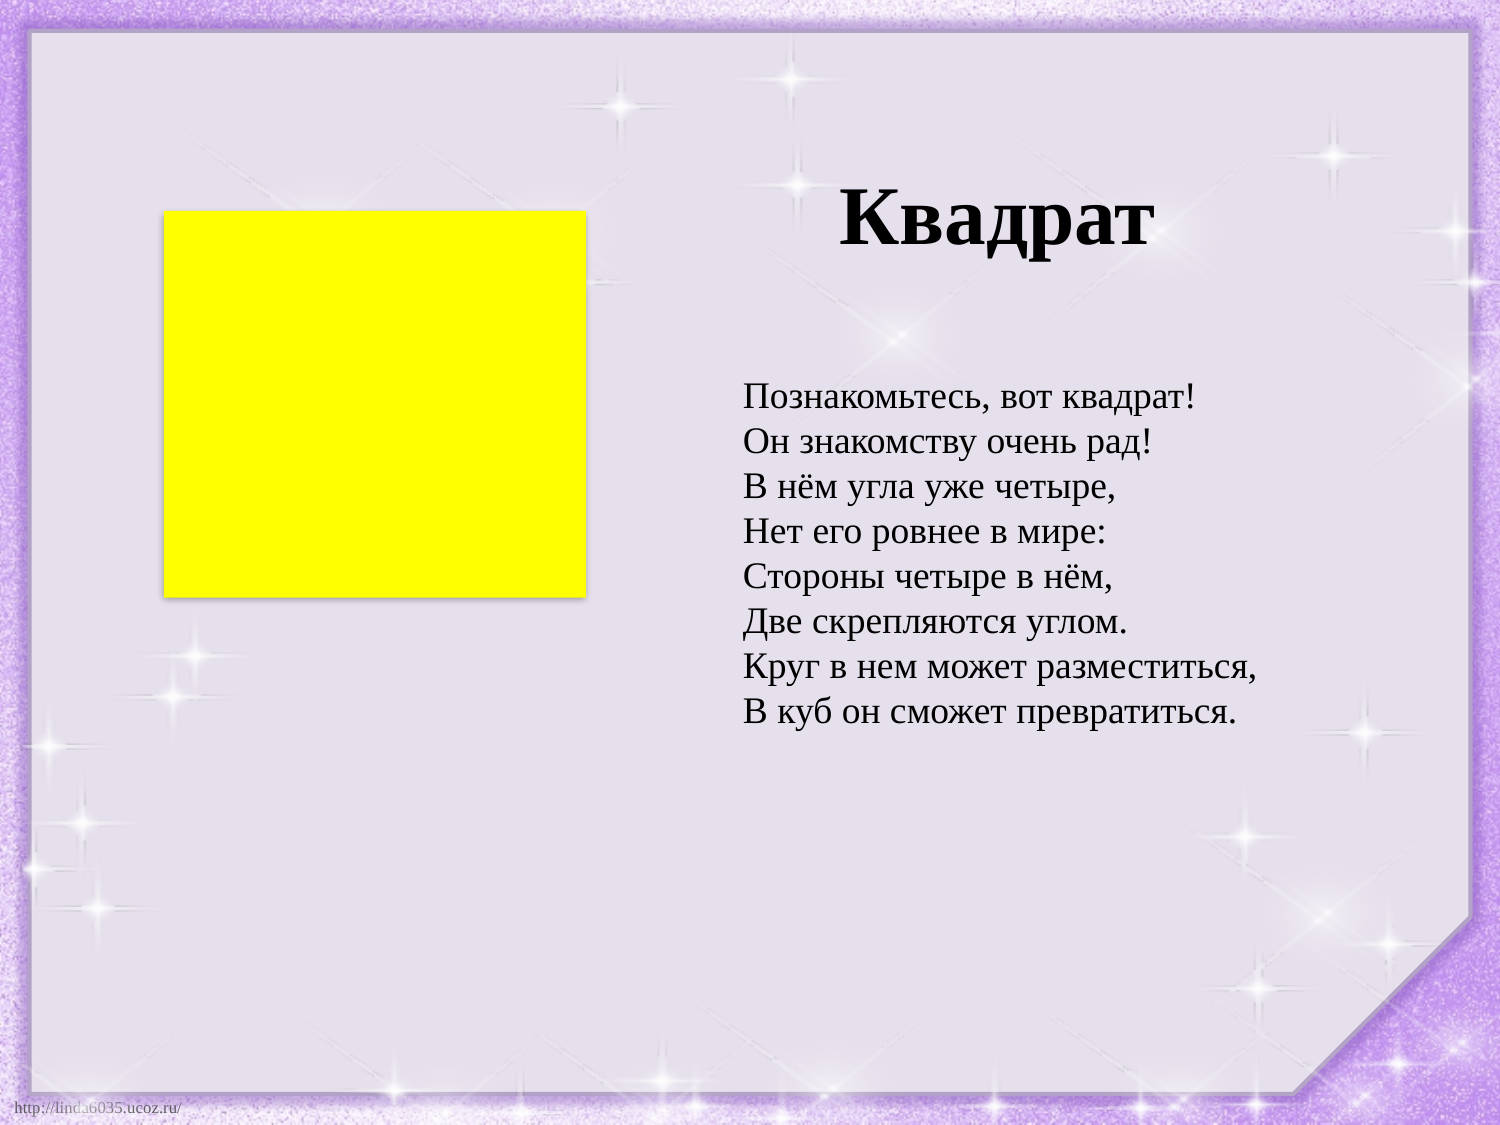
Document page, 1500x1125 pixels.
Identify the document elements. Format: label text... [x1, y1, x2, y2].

text_box [163, 210, 586, 598]
title Квадрат [667, 117, 1348, 305]
picture [0, 0, 1500, 1125]
text_box Познакомьтесь, вот квадрат! Он знакомству очень рад! В нём угла уже четыре, Нет его ровнее в мире: Стороны четыре в нём, Две скрепляются углом. Круг в нем может разместиться, В куб он сможет превратиться. [728, 363, 1274, 783]
